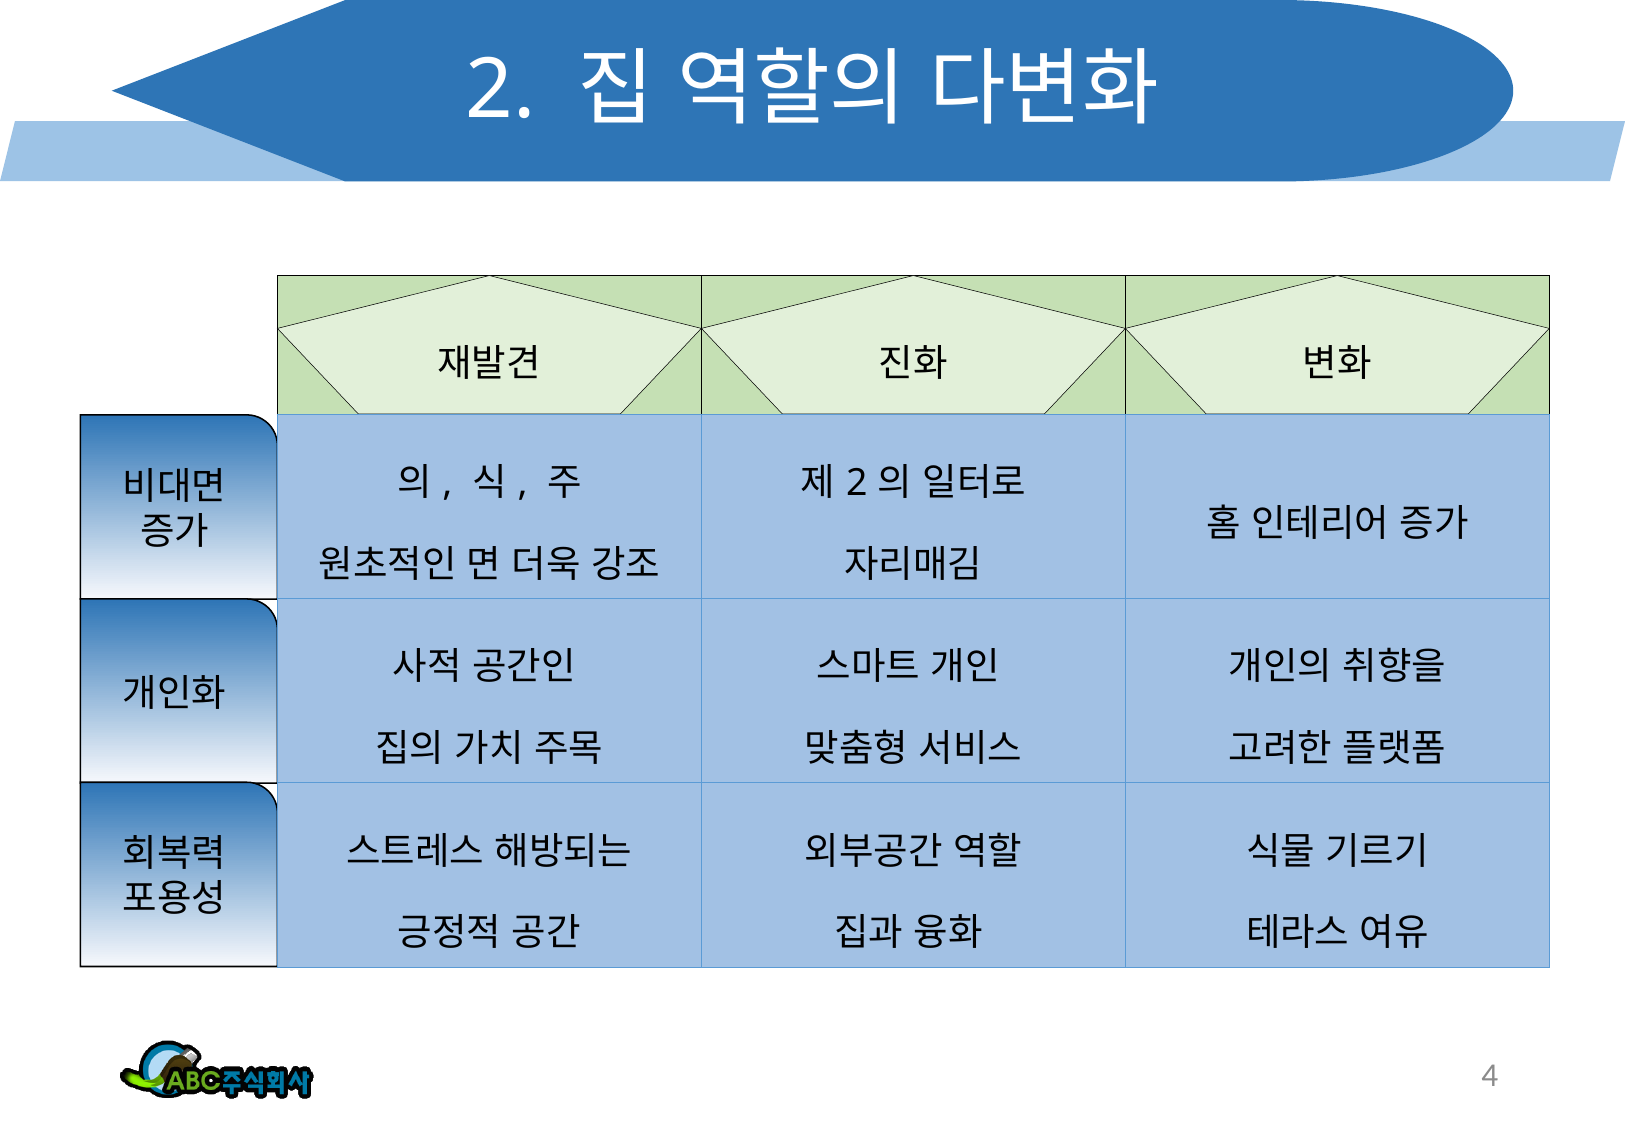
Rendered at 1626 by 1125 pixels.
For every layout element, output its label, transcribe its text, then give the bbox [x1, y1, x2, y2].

table_header 의, 식, 주 원초적인 면 더욱 강조 [278, 415, 701, 598]
table_cell 사적 공간인 집의 가치 주목 [278, 599, 701, 782]
table_header 홈 인테리어 증가 [1126, 415, 1549, 598]
text_box [623, 333, 700, 414]
picture [111, 1034, 319, 1103]
table_cell 식물 기르기 테라스 여유 [1126, 783, 1549, 967]
text_box [700, 275, 907, 327]
text_box 변화 [1123, 274, 1552, 414]
text_box [1124, 330, 1203, 414]
table_cell 스트레스 해방되는 긍정적 공간 [278, 783, 701, 967]
text_box [276, 275, 483, 327]
title 2. 집 역할의 다변화 [0, 0, 1625, 182]
text_box [1047, 333, 1124, 414]
slide_number 4 [1147, 1042, 1514, 1103]
table_header 제2의 일터로 자리매김 [702, 415, 1125, 598]
text_box 재발견 [275, 274, 701, 414]
text_box [496, 275, 700, 326]
table_cell 스마트 개인 맞춤형 서비스 [702, 599, 1125, 782]
table_cell 개인의 취향을 고려한 플랫폼 [1126, 599, 1549, 782]
text_box 비대면 증가 [79, 413, 277, 601]
text_box 회복력 포용성 [79, 781, 277, 968]
text_box [1344, 275, 1550, 327]
text_box 진화 [699, 274, 1124, 414]
text_box [700, 331, 780, 414]
text_box [276, 330, 355, 414]
table_cell 외부공간 역할 집과 융화 [702, 783, 1125, 967]
text_box [920, 275, 1124, 326]
text_box [1124, 275, 1331, 327]
text_box 개인화 [79, 597, 277, 785]
text_box [1471, 331, 1550, 414]
